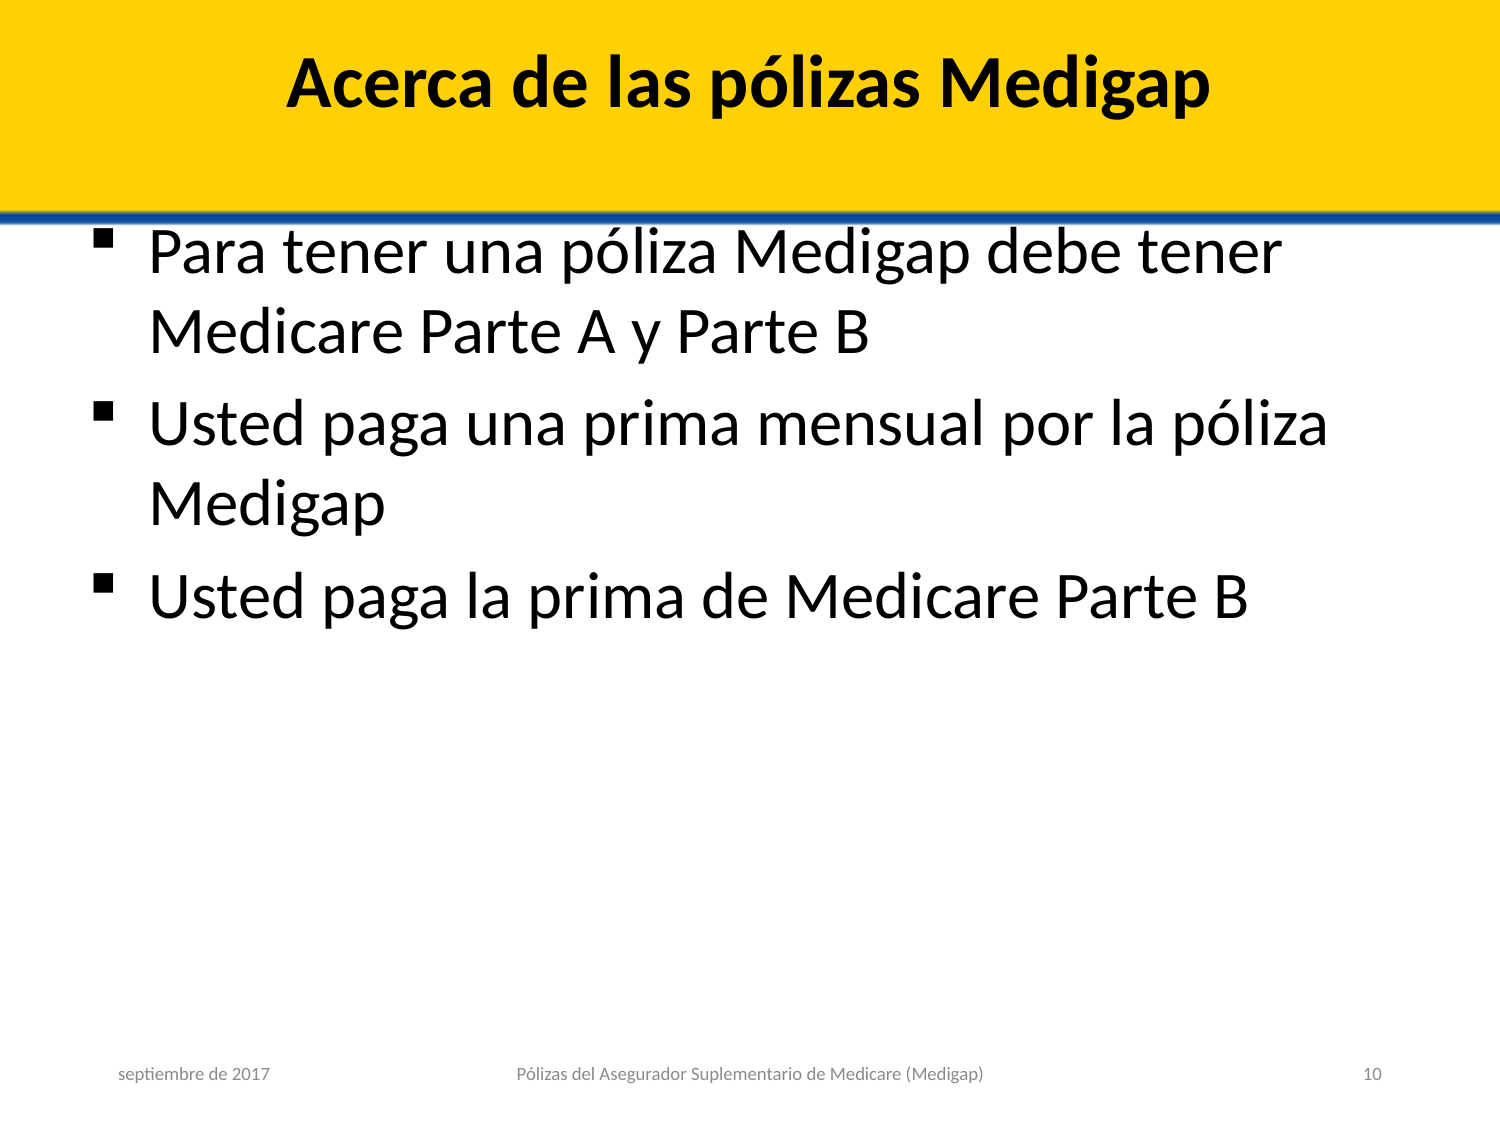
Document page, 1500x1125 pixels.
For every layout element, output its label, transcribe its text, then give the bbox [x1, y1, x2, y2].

footer Pólizas del Asegurador Suplementario de Medicare (Medigap) [496, 1042, 1004, 1103]
list Para tener una póliza Medigap debe tener Medicare Parte A y Parte B Usted paga una prima mensual por la póliza Medigap Usted paga la prima de Medicare Parte B [73, 199, 1447, 1014]
slide_number 10 [1059, 1042, 1397, 1103]
slide_number septiembre de 2017 [103, 1042, 441, 1103]
title Acerca de las pólizas Medigap [103, 0, 1397, 167]
picture [0, 0, 1500, 1125]
